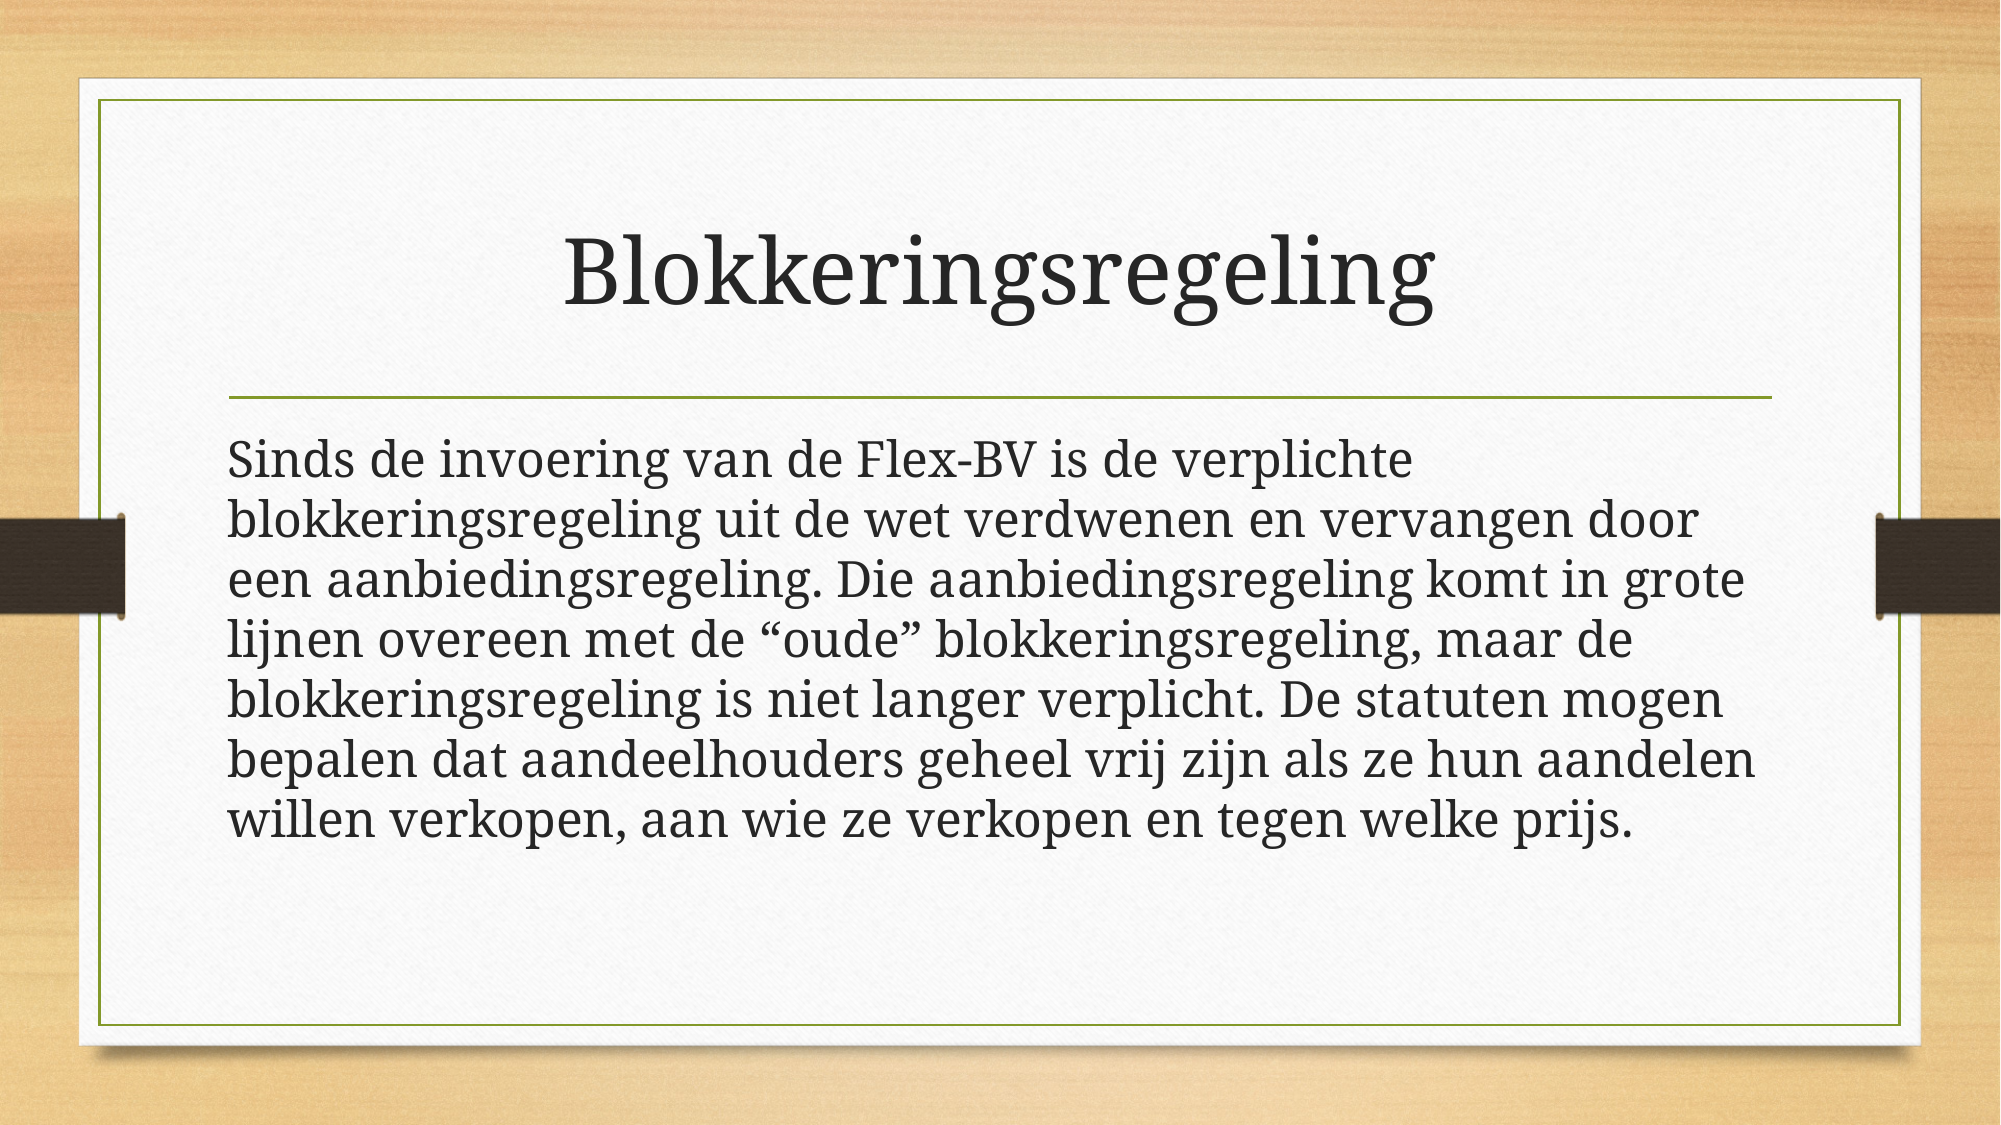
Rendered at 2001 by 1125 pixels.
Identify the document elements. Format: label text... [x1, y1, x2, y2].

title Blokkeringsregeling [212, 161, 1788, 375]
picture [0, 0, 2001, 1125]
list Sinds de invoering van de Flex-BV is de verplichte blokkeringsregeling uit de wet verdwenen en vervangen door een aanbiedingsregeling. Die aanbiedingsregeling komt in grote lijnen overeen met de “oude” blokkeringsregeling, maar de blokkeringsregeling is niet langer verplicht. De statuten mogen bepalen dat aandeelhouders geheel vrij zijn als ze hun aandelen willen verkopen, aan wie ze verkopen en tegen welke prijs. [212, 419, 1788, 964]
